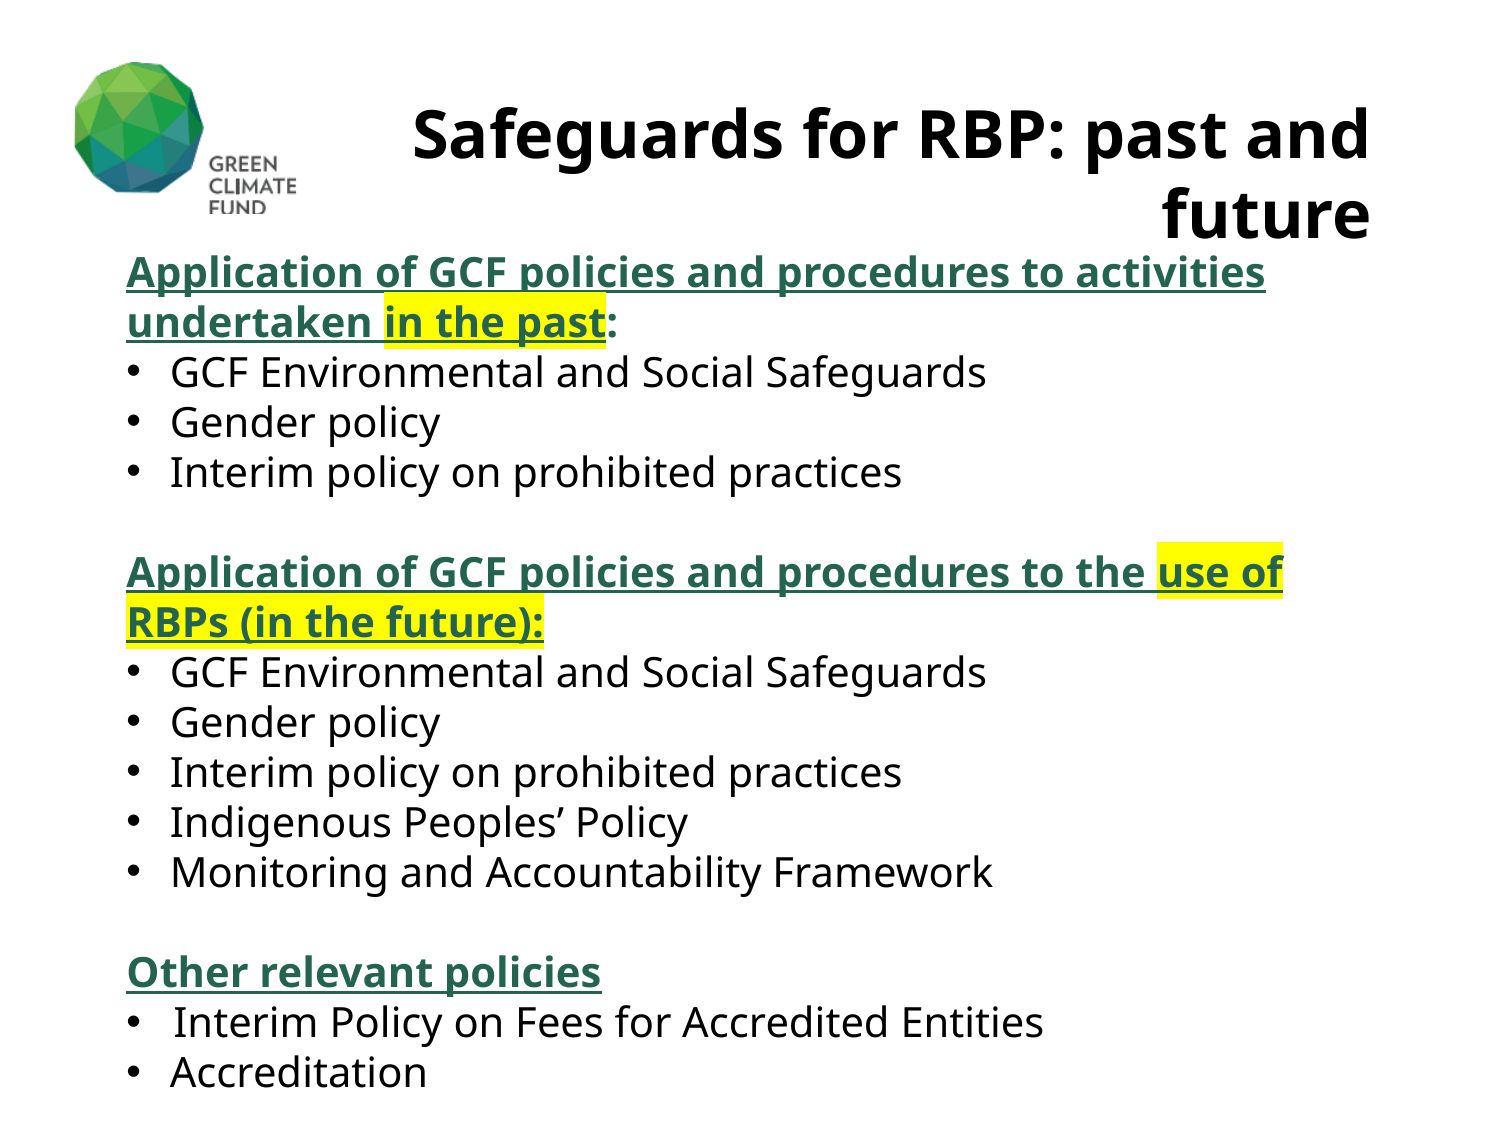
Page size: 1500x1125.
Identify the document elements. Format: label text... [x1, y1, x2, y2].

text_box Safeguards for RBP: past and future [338, 84, 1388, 217]
text_box Application of GCF policies and procedures to activities undertaken in the past: GCF Environmental and Social Safeguards Gender policy Interim policy on prohibited practices Application of GCF policies and procedures to the use of RBPs (in the future): GCF Environmental and Social Safeguards Gender policy Interim policy on prohibited practices Indigenous Peoples’ Policy Monitoring and Accountability Framework Other relevant policies Interim Policy on Fees for Accredited Entities Accreditation [89, 237, 1329, 1125]
